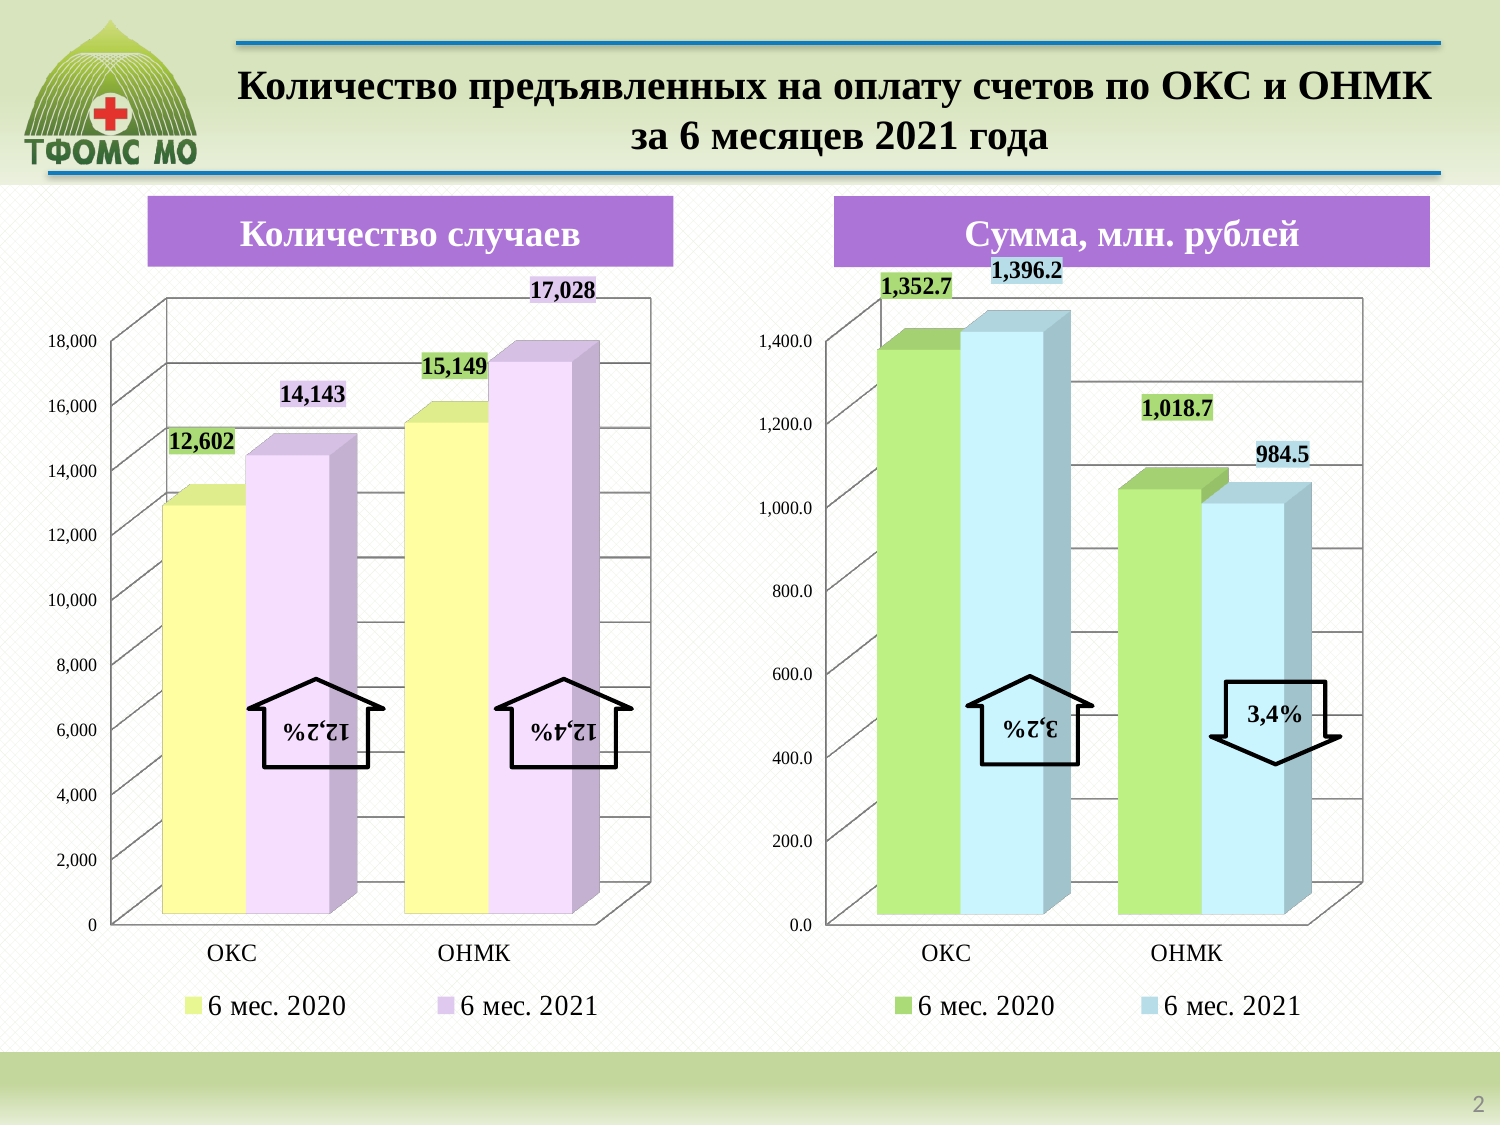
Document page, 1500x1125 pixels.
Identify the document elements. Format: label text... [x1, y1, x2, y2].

text_box Количество случаев [145, 194, 675, 253]
picture [0, 0, 1500, 185]
chart [47, 255, 735, 1036]
text_box [0, 1050, 1500, 1125]
text_box Сумма, млн. рублей [832, 194, 1432, 253]
chart [758, 255, 1446, 1036]
slide_number 2 [1149, 1072, 1500, 1125]
